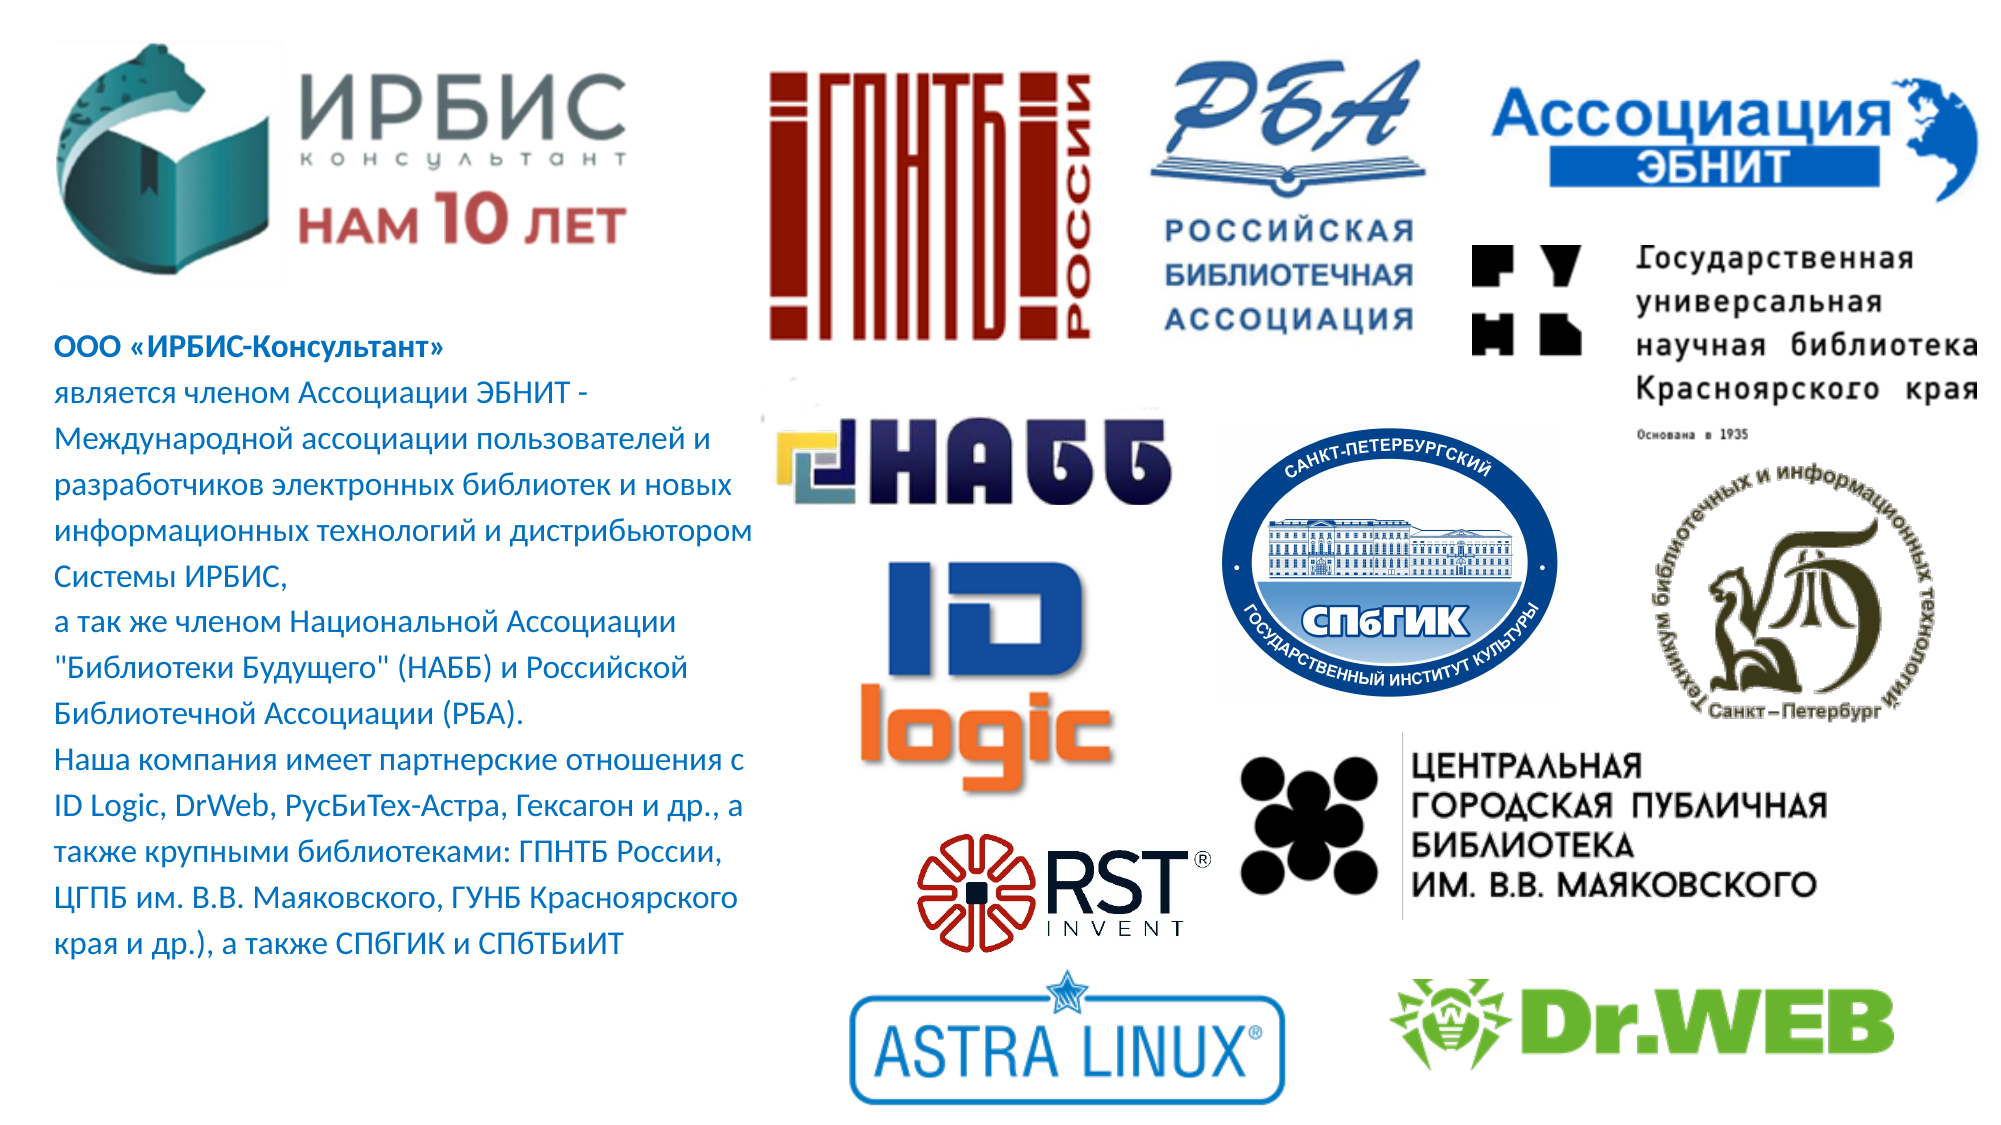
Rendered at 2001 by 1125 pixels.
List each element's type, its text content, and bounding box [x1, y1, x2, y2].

text_box ООО «ИРБИС-Консультант» является членом Ассоциации ЭБНИТ - Международной ассоциации пользователей и разработчиков электронных библиотек и новых информационных технологий и дистрибьютором Системы ИРБИС, а так же членом Национальной Ассоциации "Библиотеки Будущего" (НАББ) и Российской Библиотечной Ассоциации (РБА). Наша компания имеет партнерские отношения с ID Logic, DrWeb, РусБиТех-Астра, Гексагон и др., а также крупными библиотеками: ГПНТБ России, ЦГПБ им. В.В. Маяковского, ГУНБ Красноярского края и др.), а также СПбГИК и СПбТБиИТ [33, 298, 793, 981]
picture [1389, 979, 1894, 1071]
picture [1218, 19, 2000, 700]
picture [710, 34, 1461, 364]
picture [730, 369, 1938, 1116]
picture [56, 40, 631, 286]
